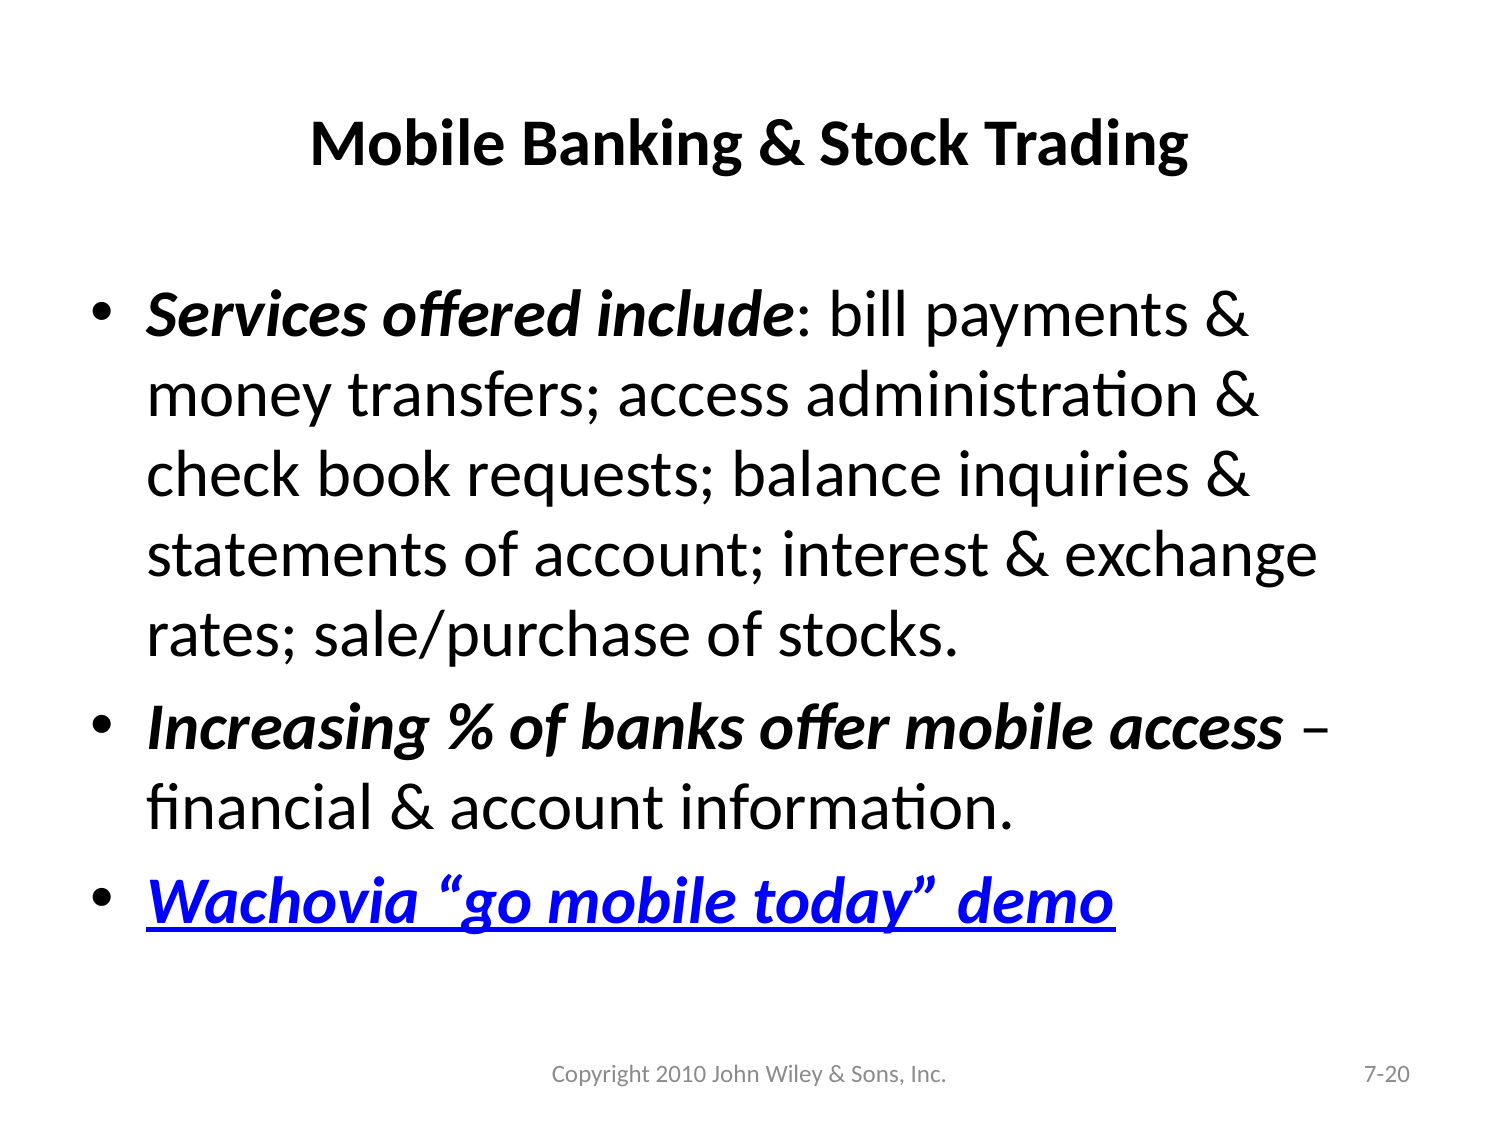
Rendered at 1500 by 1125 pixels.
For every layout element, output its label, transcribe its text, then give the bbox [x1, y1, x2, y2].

title Mobile Banking & Stock Trading [75, 45, 1425, 233]
list Services offered include: bill payments & money transfers; access administration & check book requests; balance inquiries & statements of account; interest & exchange rates; sale/purchase of stocks. Increasing % of banks offer mobile access – financial & account information. Wachovia “go mobile today” demo [75, 262, 1425, 1005]
footer Copyright 2010 John Wiley & Sons, Inc. [512, 1042, 988, 1103]
slide_number 7-20 [1074, 1042, 1425, 1103]
